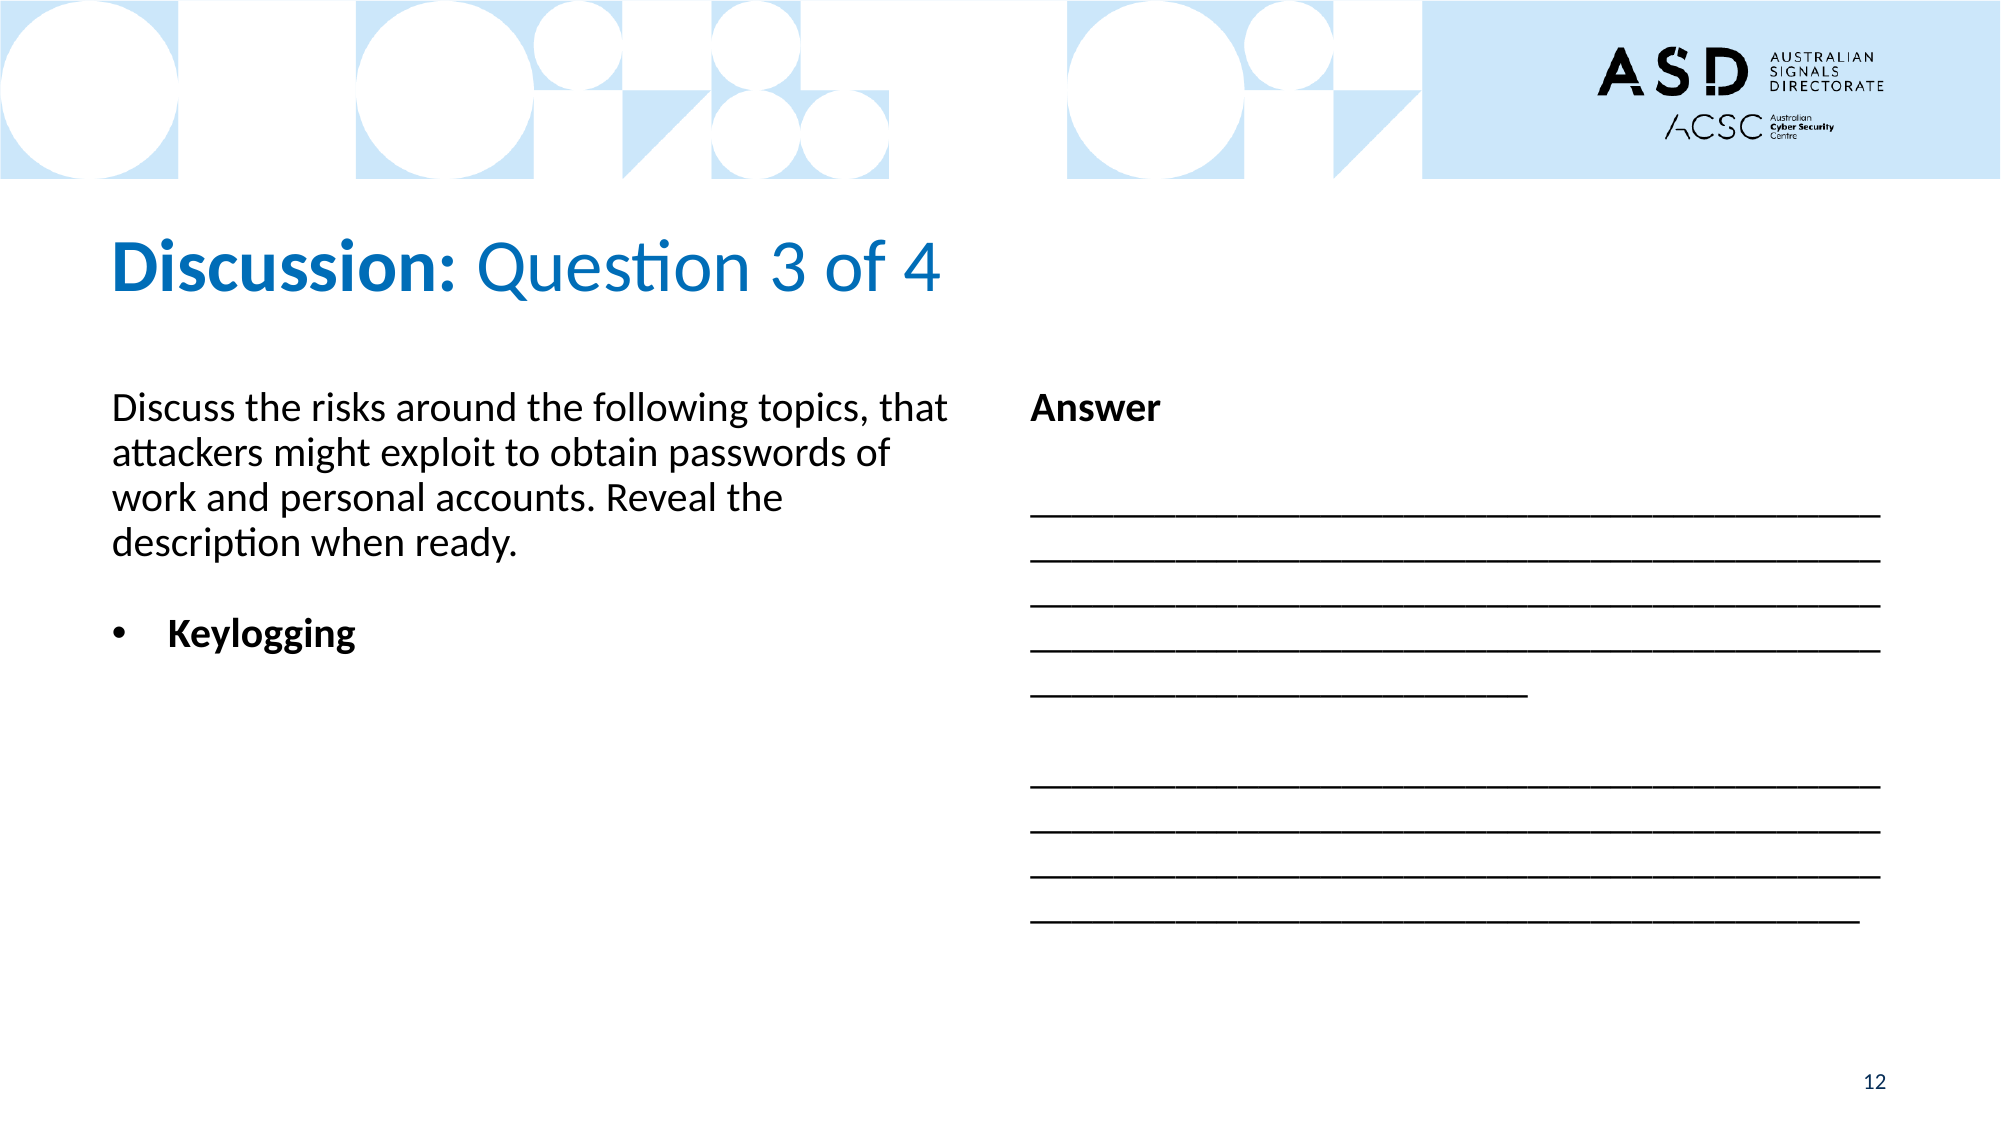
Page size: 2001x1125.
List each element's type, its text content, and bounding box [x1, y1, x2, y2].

slide_number 12 [1799, 1050, 1902, 1111]
title Discussion: Question 3 of 4 [96, 207, 1902, 328]
list Answer ____________________________________________________________________________________________________________________________________________________________________________________________ ___________________________________________________________________________________________________________________________________________________________________ [1015, 378, 1902, 1007]
list Discuss the risks around the following topics, that attackers might exploit to obtain passwords of work and personal accounts. Reveal the description when ready. Keylogging [96, 378, 983, 1007]
picture [0, 0, 2001, 179]
